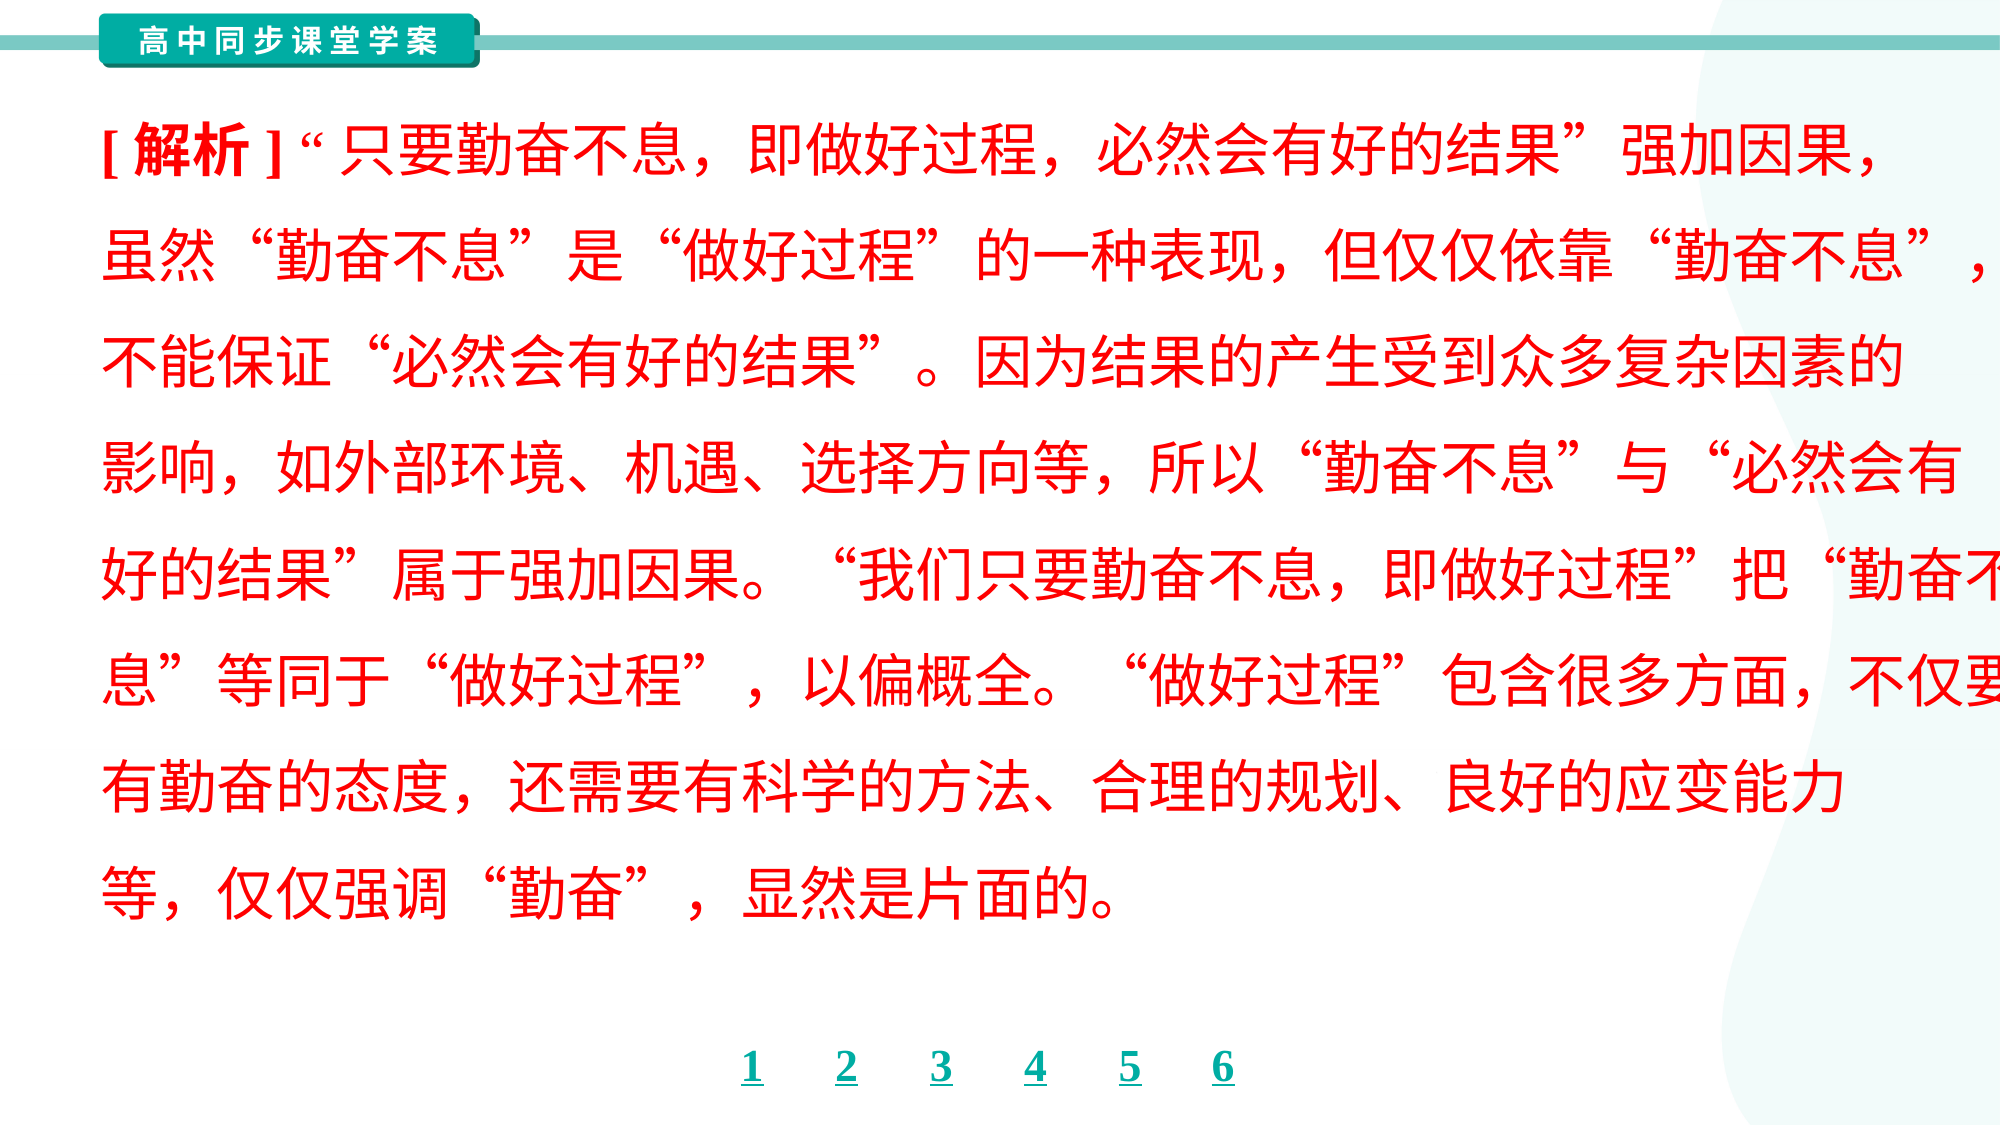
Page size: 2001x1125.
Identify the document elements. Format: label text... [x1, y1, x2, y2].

text_box [解析] “只要勤奋不息，即做好过程，必然会有好的结果”强加因果， 虽然“勤奋不息”是“做好过程”的一种表现，但仅仅依靠“勤奋不息”，并 不能保证“必然会有好的结果”。因为结果的产生受到众多复杂因素的 影响，如外部环境、机遇、选择方向等，所以“勤奋不息”与“必然会有 好的结果”属于强加因果。“我们只要勤奋不息，即做好过程”把“勤奋不 息”等同于“做好过程”，以偏概全。“做好过程”包含很多方面，不仅要 有勤奋的态度，还需要有科学的方法、合理的规划、良好的应变能力 等，仅仅强调“勤奋”，显然是片面的。 [100, 76, 1899, 927]
picture [0, 0, 2000, 1125]
